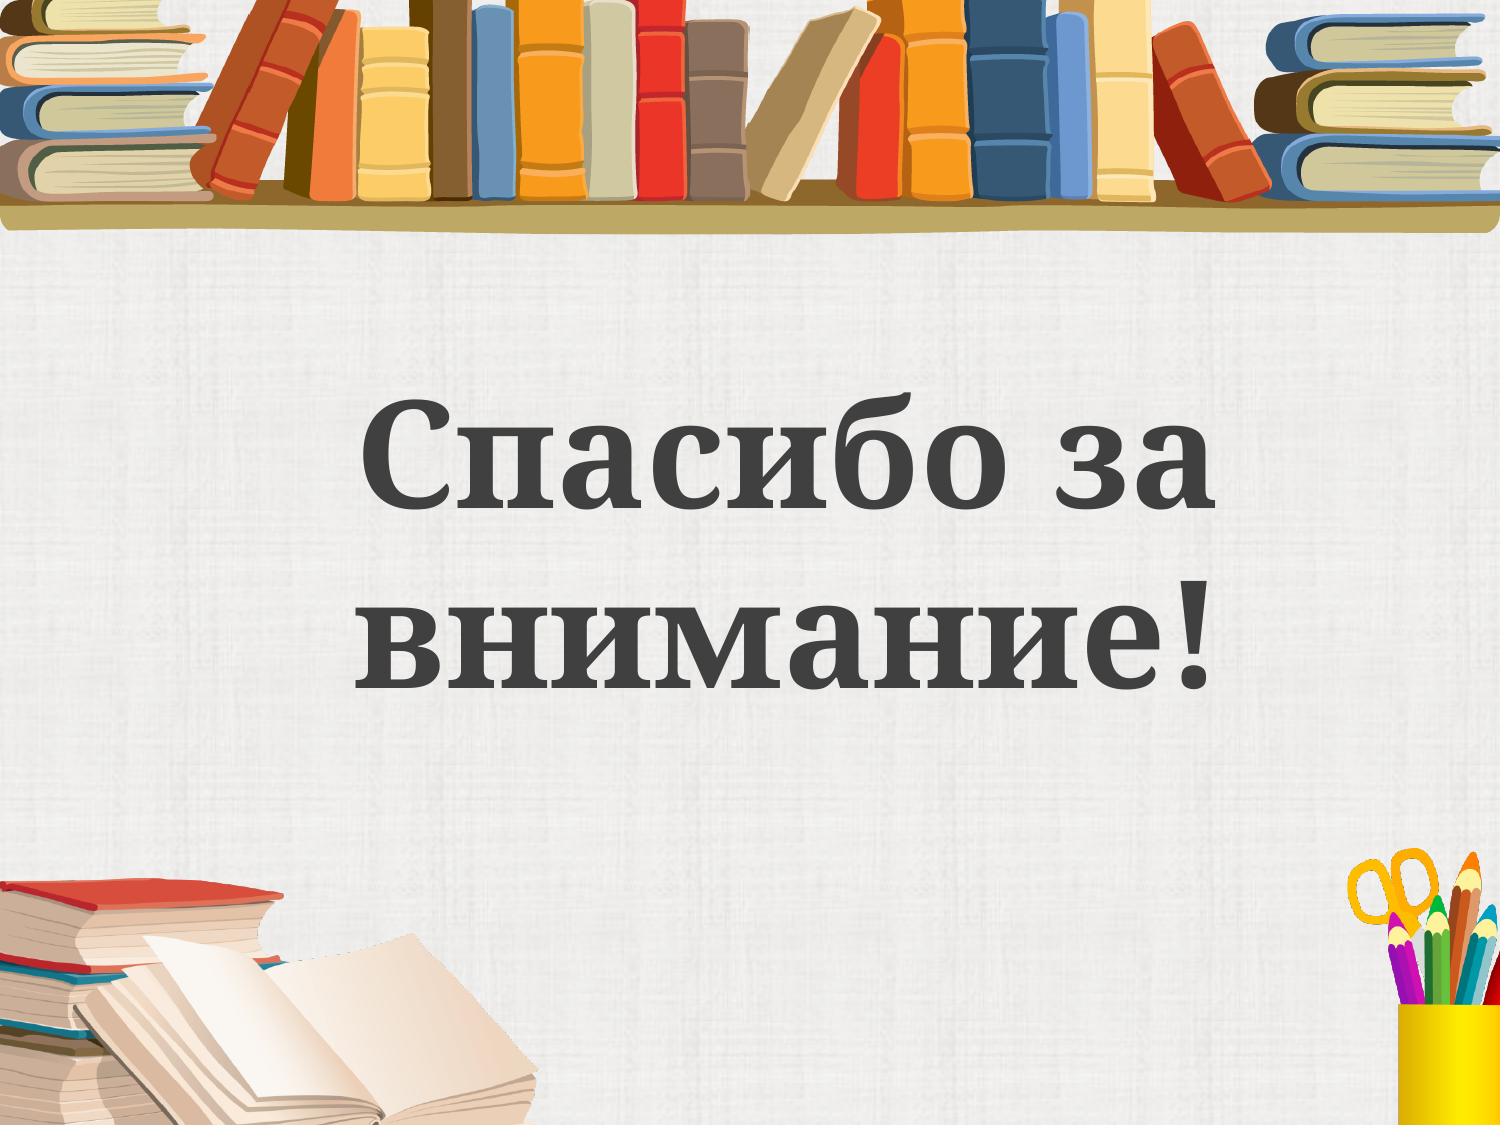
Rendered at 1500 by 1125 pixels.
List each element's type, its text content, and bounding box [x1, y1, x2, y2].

picture [0, 878, 539, 1125]
picture [0, 0, 1500, 235]
subtitle Спасибо за внимание! [0, 351, 1500, 846]
picture [1347, 848, 1500, 1125]
